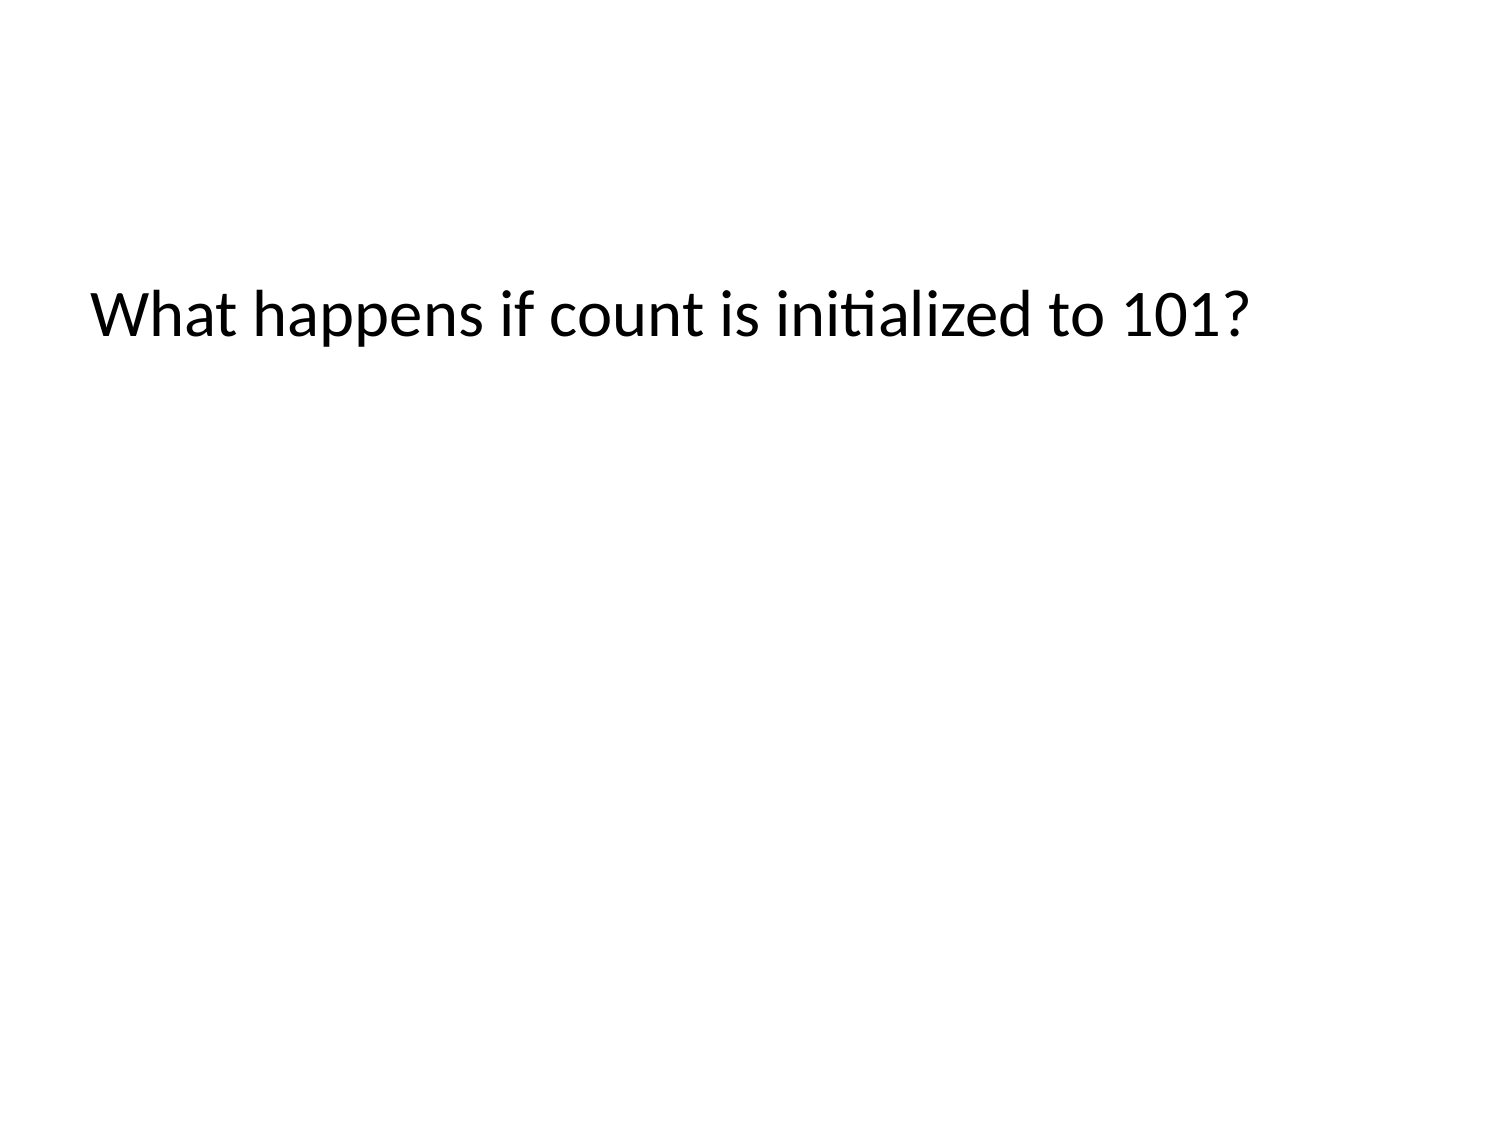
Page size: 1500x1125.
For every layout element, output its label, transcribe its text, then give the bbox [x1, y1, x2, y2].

list What happens if count is initialized to 101? [75, 262, 1425, 1005]
